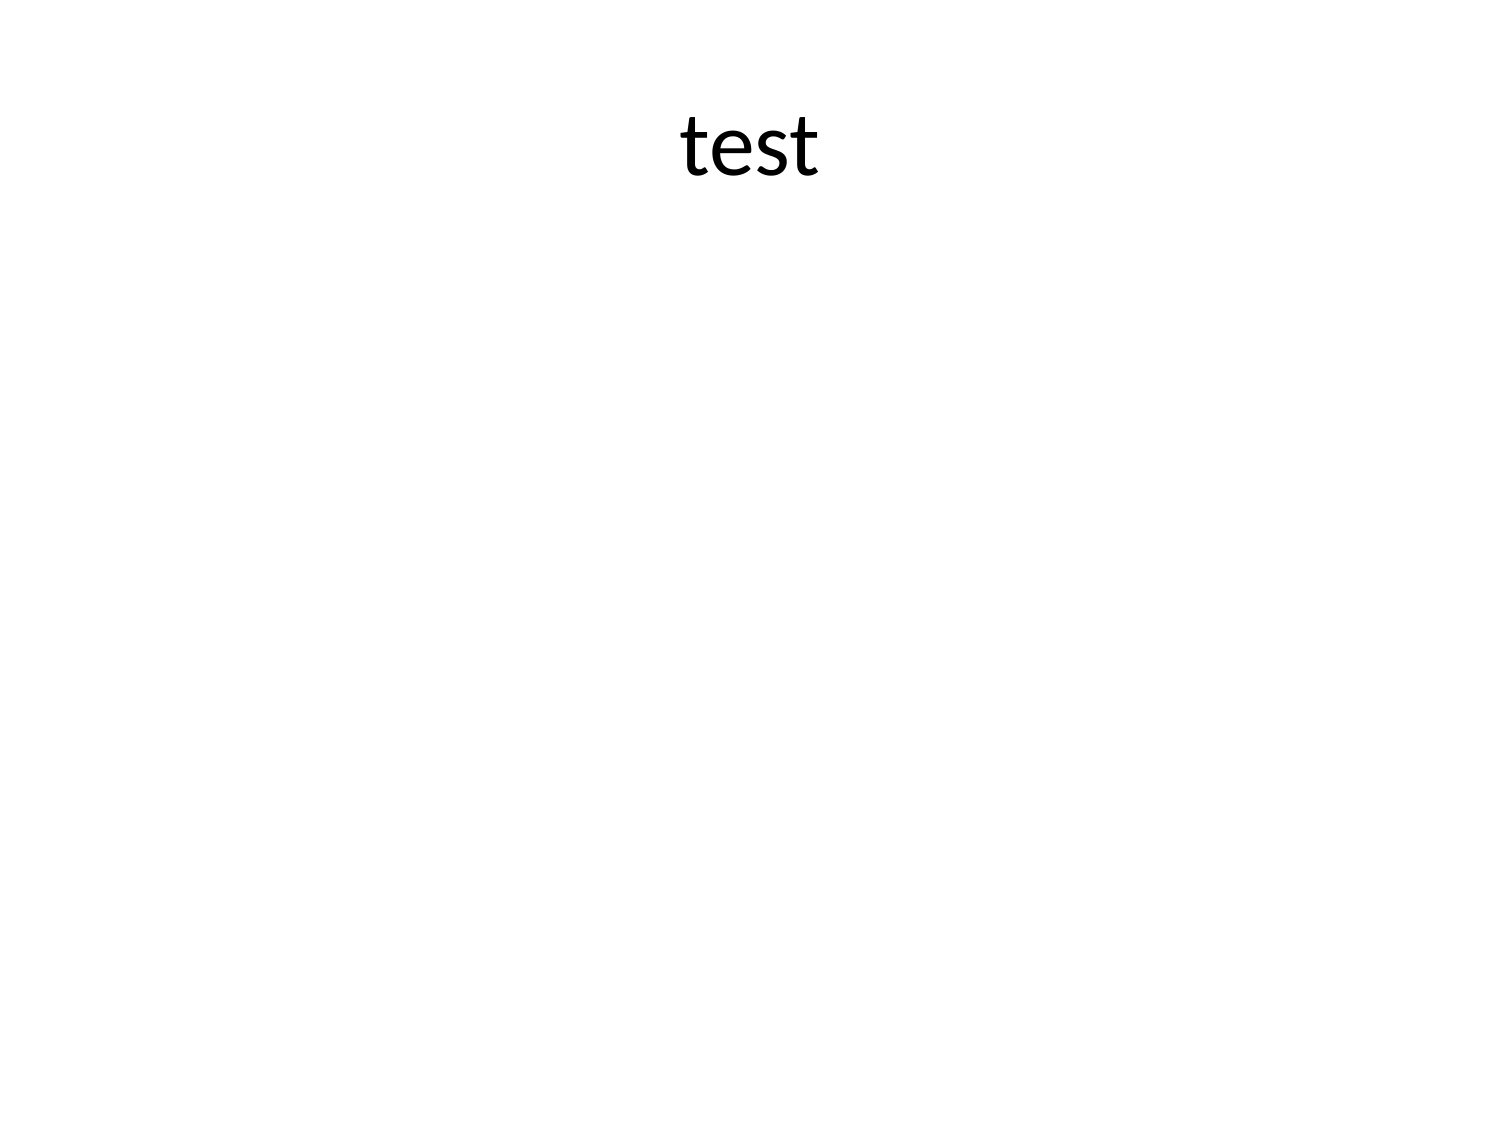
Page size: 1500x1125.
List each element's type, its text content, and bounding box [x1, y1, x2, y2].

title test [75, 45, 1425, 233]
